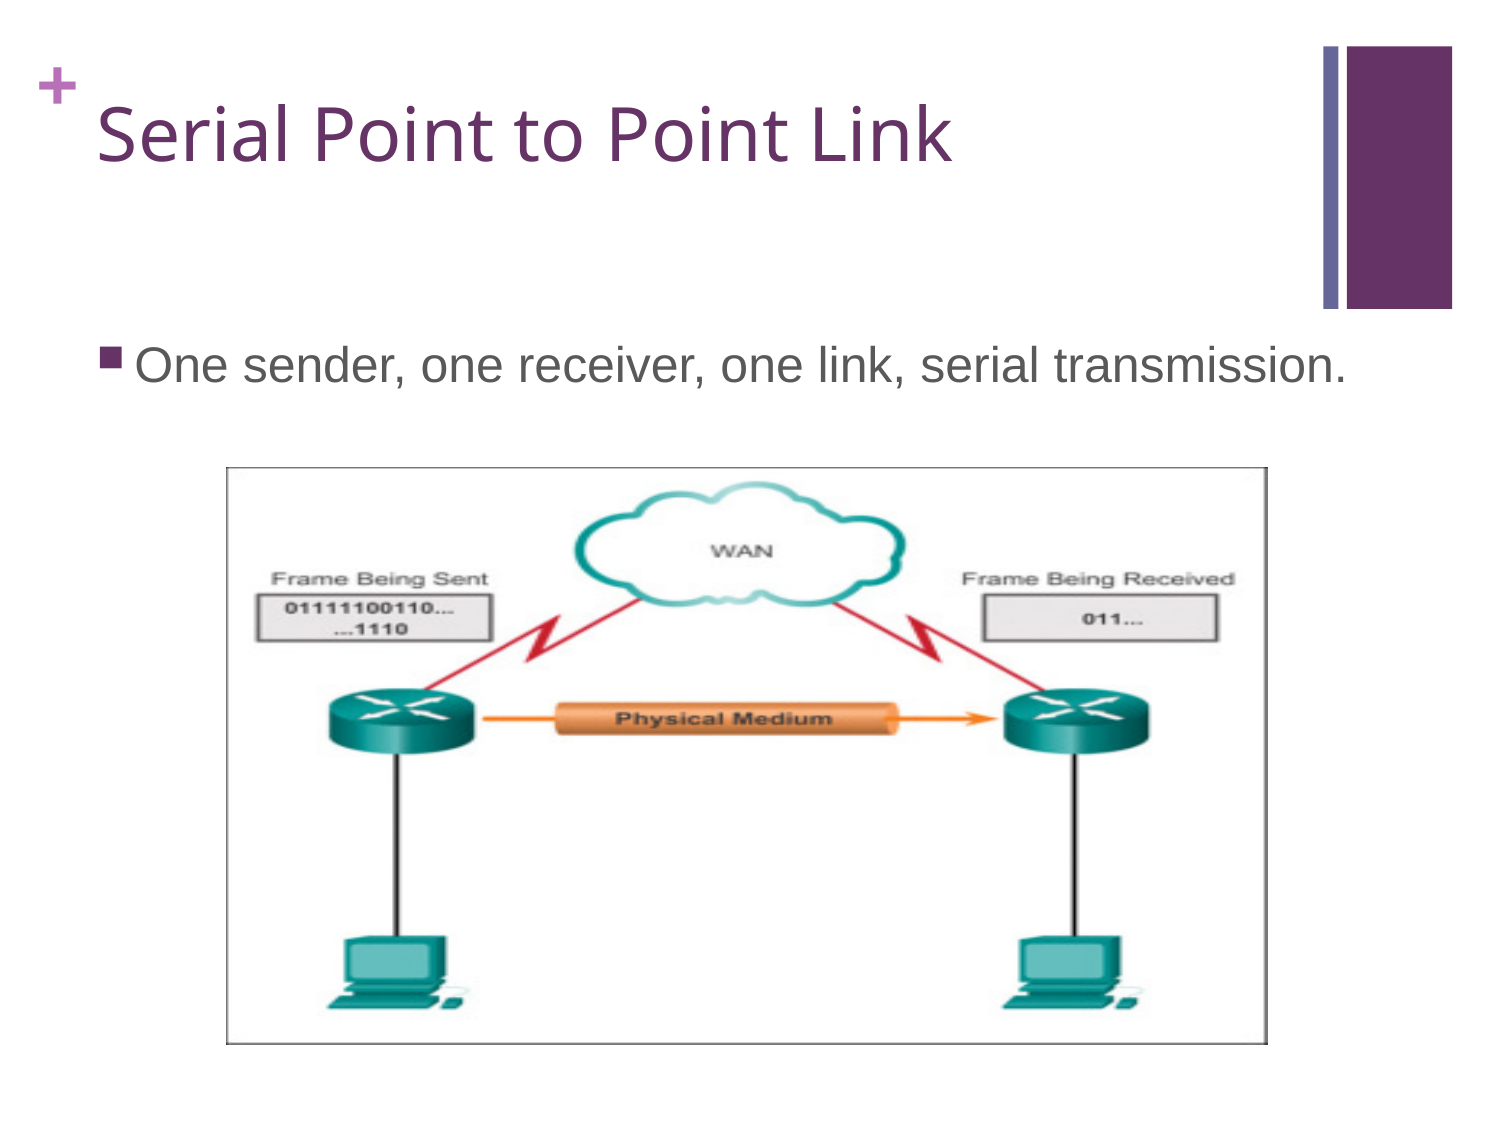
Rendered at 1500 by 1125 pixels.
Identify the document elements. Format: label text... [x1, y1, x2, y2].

title Serial Point to Point Link [81, 79, 1322, 263]
picture [225, 467, 1269, 1046]
list One sender, one receiver, one link, serial transmission. [81, 324, 1405, 1005]
